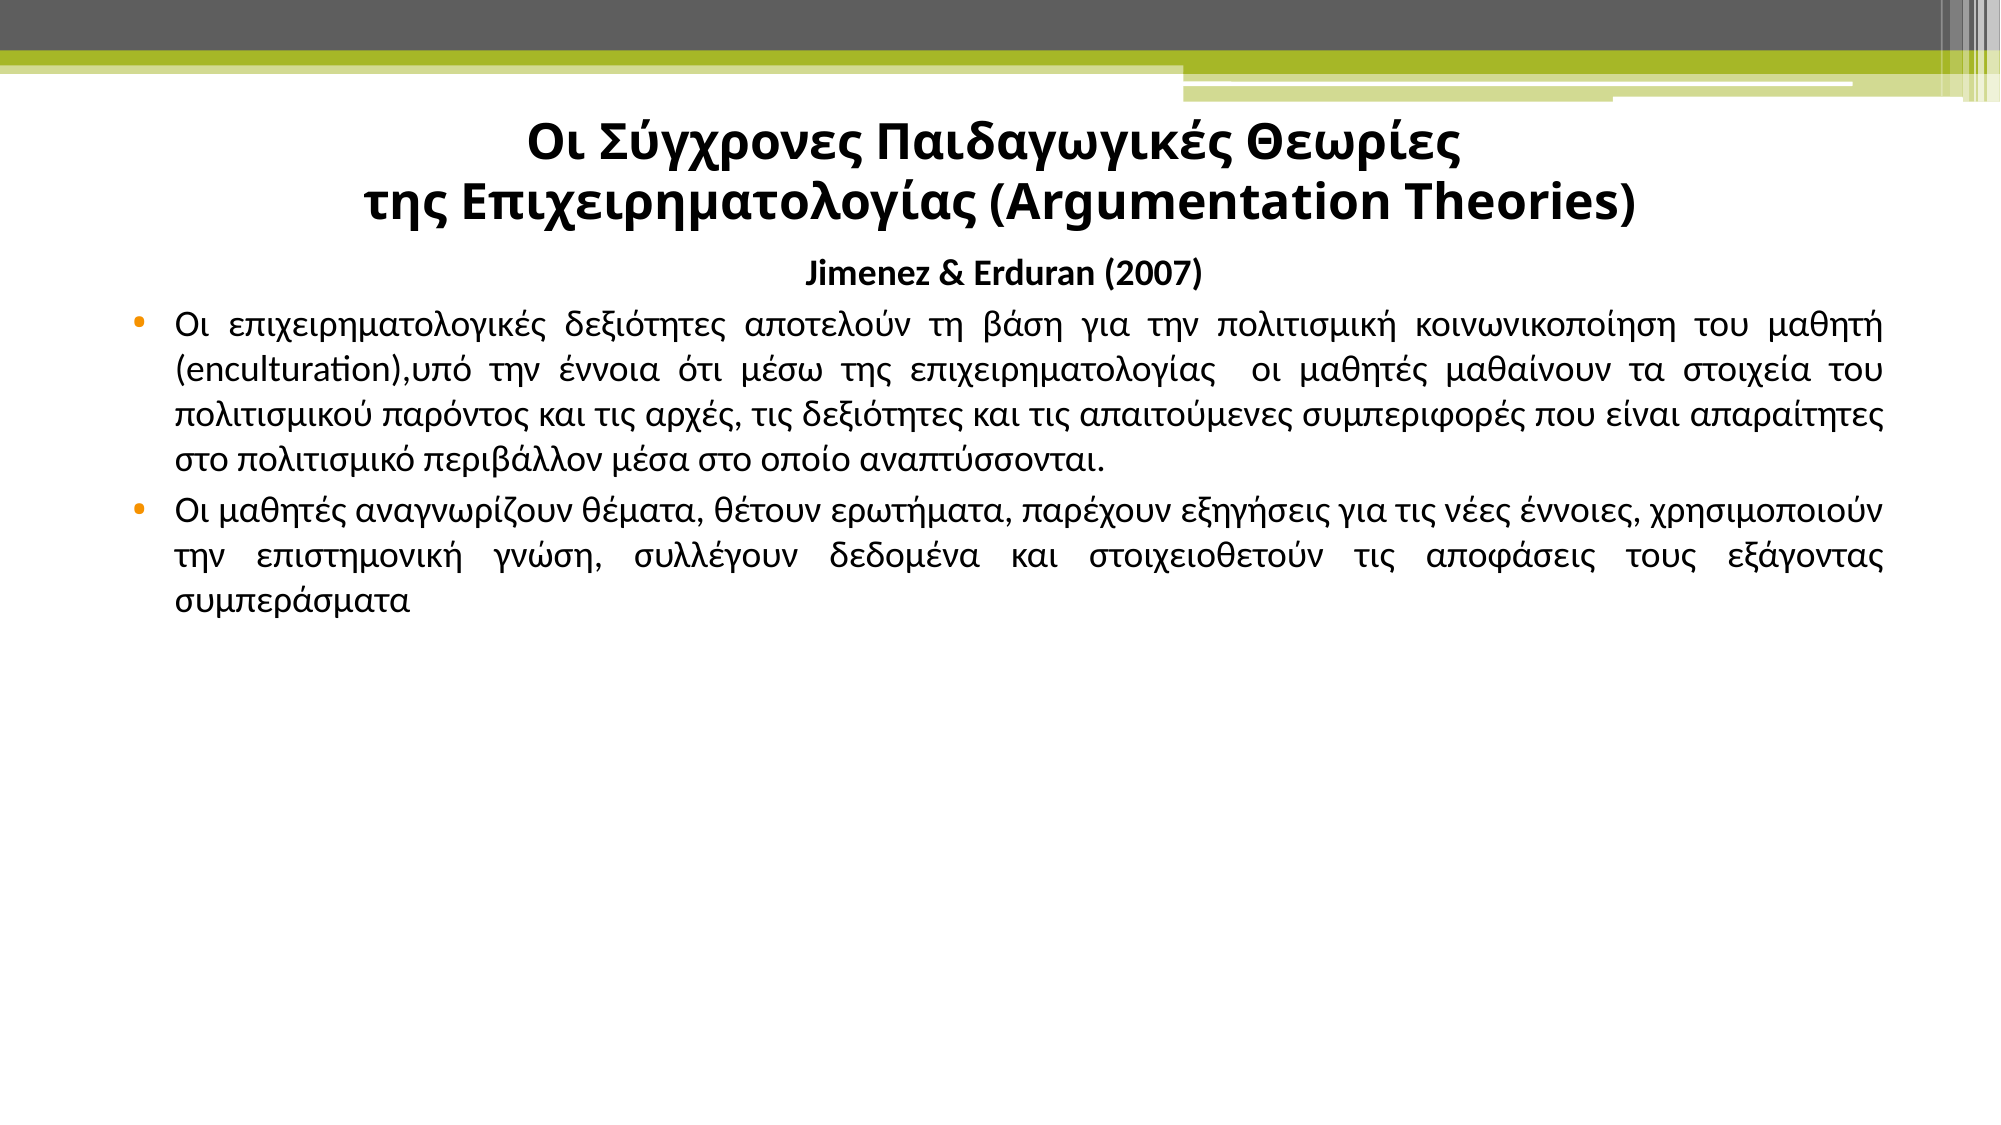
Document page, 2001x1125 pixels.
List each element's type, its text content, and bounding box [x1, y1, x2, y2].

title Οι Σύγχρονες Παιδαγωγικές Θεωρίες της Επιχειρηματολογίας (Argumentation Theories) [99, 116, 1900, 223]
list Jimenez & Erduran (2007) Οι επιχειρηματολογικές δεξιότητες αποτελούν τη βάση για την πολιτισμική κοινωνικοποίηση του μαθητή (enculturation),υπό την έννοια ότι μέσω της επιχειρηματολογίας οι μαθητές μαθαίνουν τα στοιχεία του πολιτισμικού παρόντος και τις αρχές, τις δεξιότητες και τις απαιτούμενες συμπεριφορές που είναι απαραίτητες στο πολιτισμικό περιβάλλον μέσα στο οποίο αναπτύσσονται. Οι μαθητές αναγνωρίζουν θέματα, θέτουν ερωτήματα, παρέχουν εξηγήσεις για τις νέες έννοιες, χρησιμοποιούν την επιστημονική γνώση, συλλέγουν δεδομένα και στοιχειοθετούν τις αποφάσεις τους εξάγοντας συμπεράσματα [99, 240, 1900, 1079]
